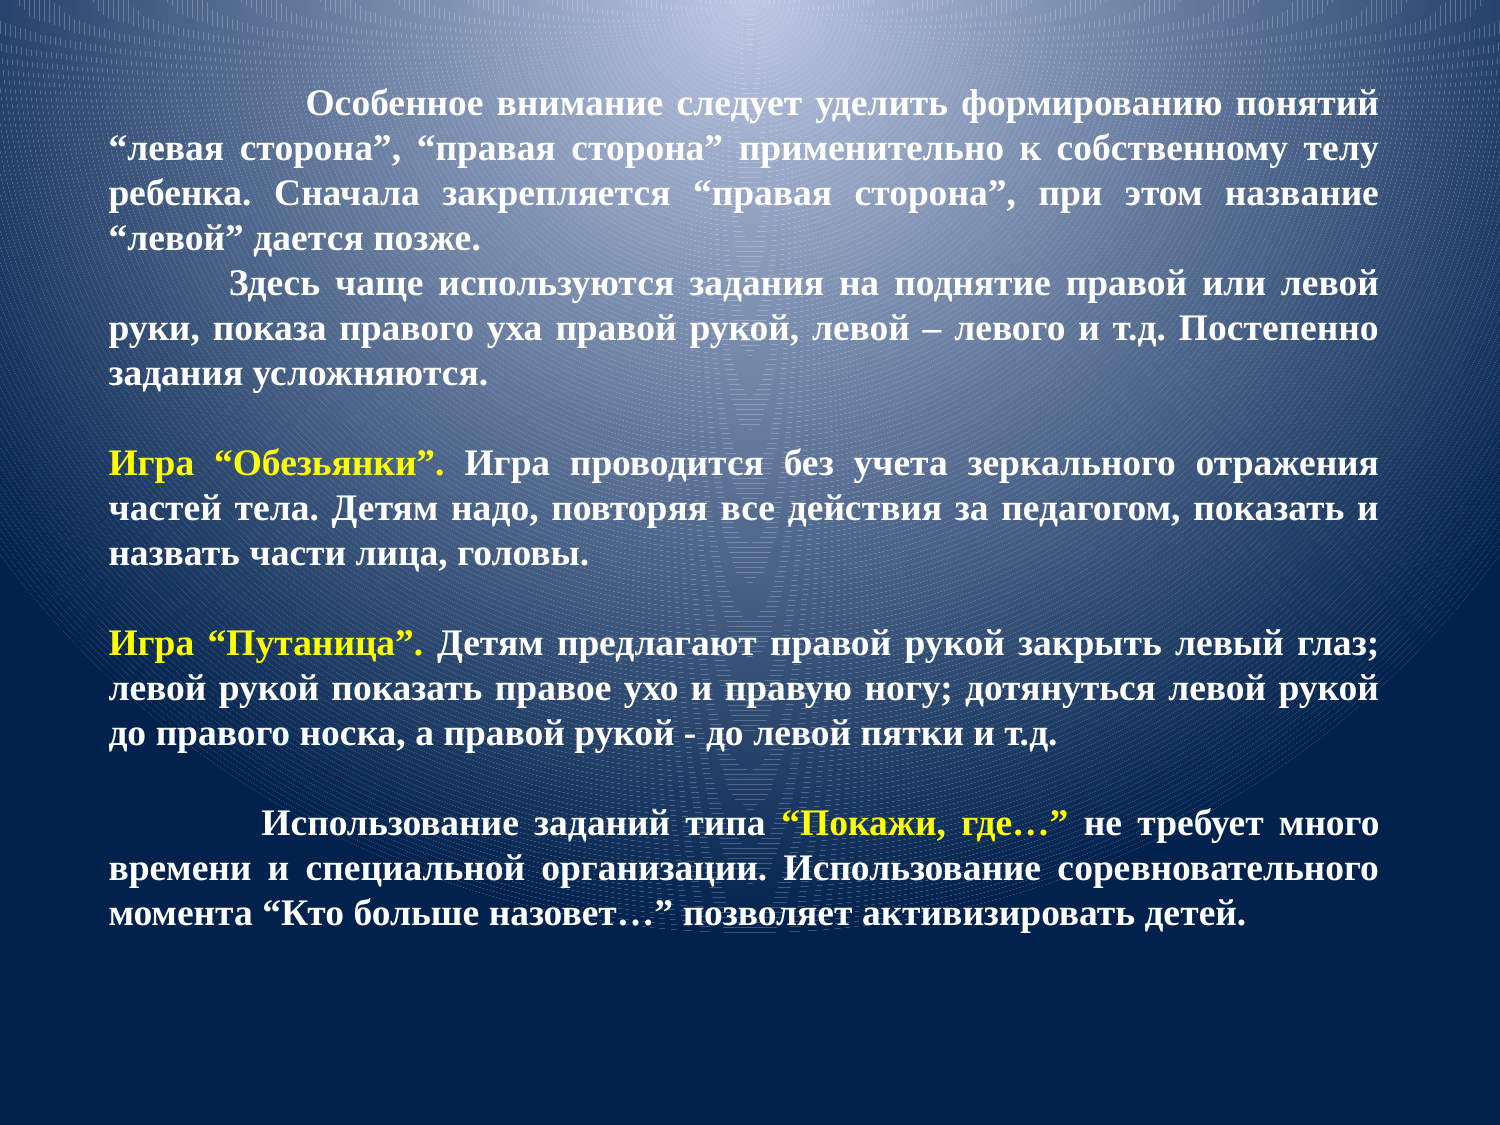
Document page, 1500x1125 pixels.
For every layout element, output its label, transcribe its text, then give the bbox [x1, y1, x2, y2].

text_box Особенное внимание следует уделить формированию понятий “левая сторона”, “правая сторона” применительно к собственному телу ребенка. Сначала закрепляется “правая сторона”, при этом название “левой” дается позже. Здесь чаще используются задания на поднятие правой или левой руки, показа правого уха правой рукой, левой – левого и т.д. Постепенно задания усложняются. Игра “Обезьянки”. Игра проводится без учета зеркального отражения частей тела. Детям надо, повторяя все действия за педагогом, показать и назвать части лица, головы. Игра “Путаница”. Детям предлагают правой рукой закрыть левый глаз; левой рукой показать правое ухо и правую ногу; дотянуться левой рукой до правого носка, а правой рукой - до левой пятки и т.д. Использование заданий типа “Покажи, где…” не требует много времени и специальной организации. Использование соревновательного момента “Кто больше назовет…” позволяет активизировать детей. [93, 70, 1395, 940]
